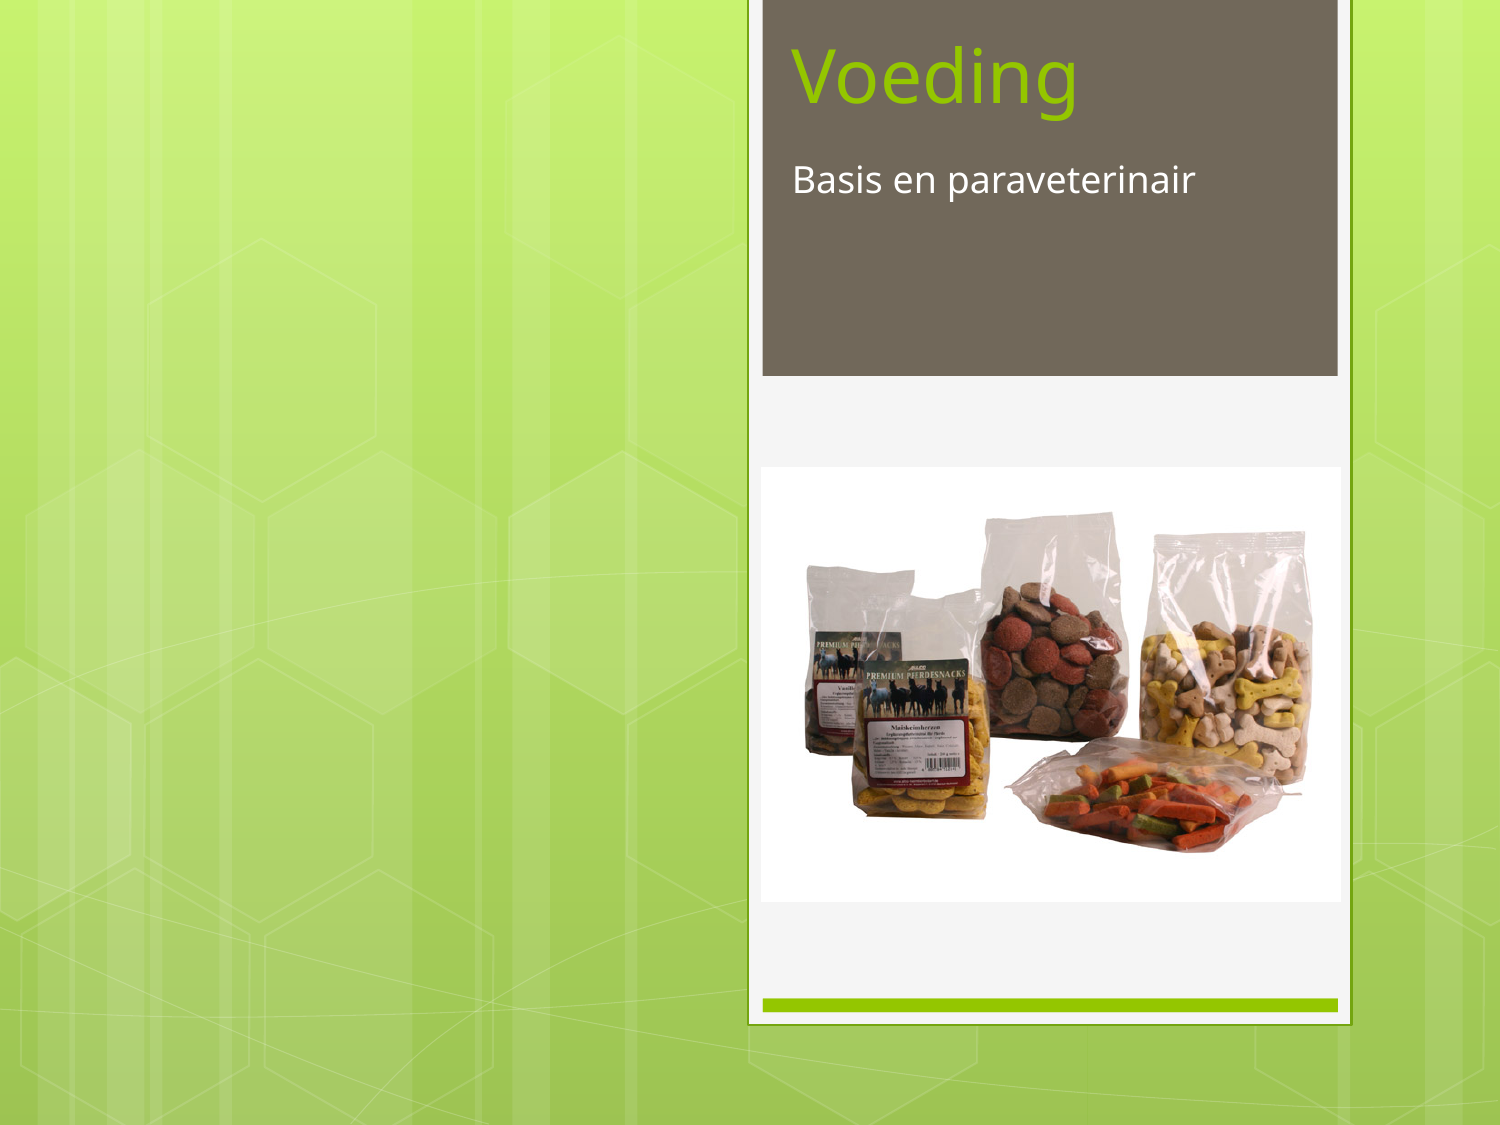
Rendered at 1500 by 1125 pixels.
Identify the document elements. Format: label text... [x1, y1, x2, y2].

title Voeding [776, 0, 1320, 126]
picture [761, 467, 1341, 903]
subtitle Basis en paraveterinair [776, 149, 1320, 356]
